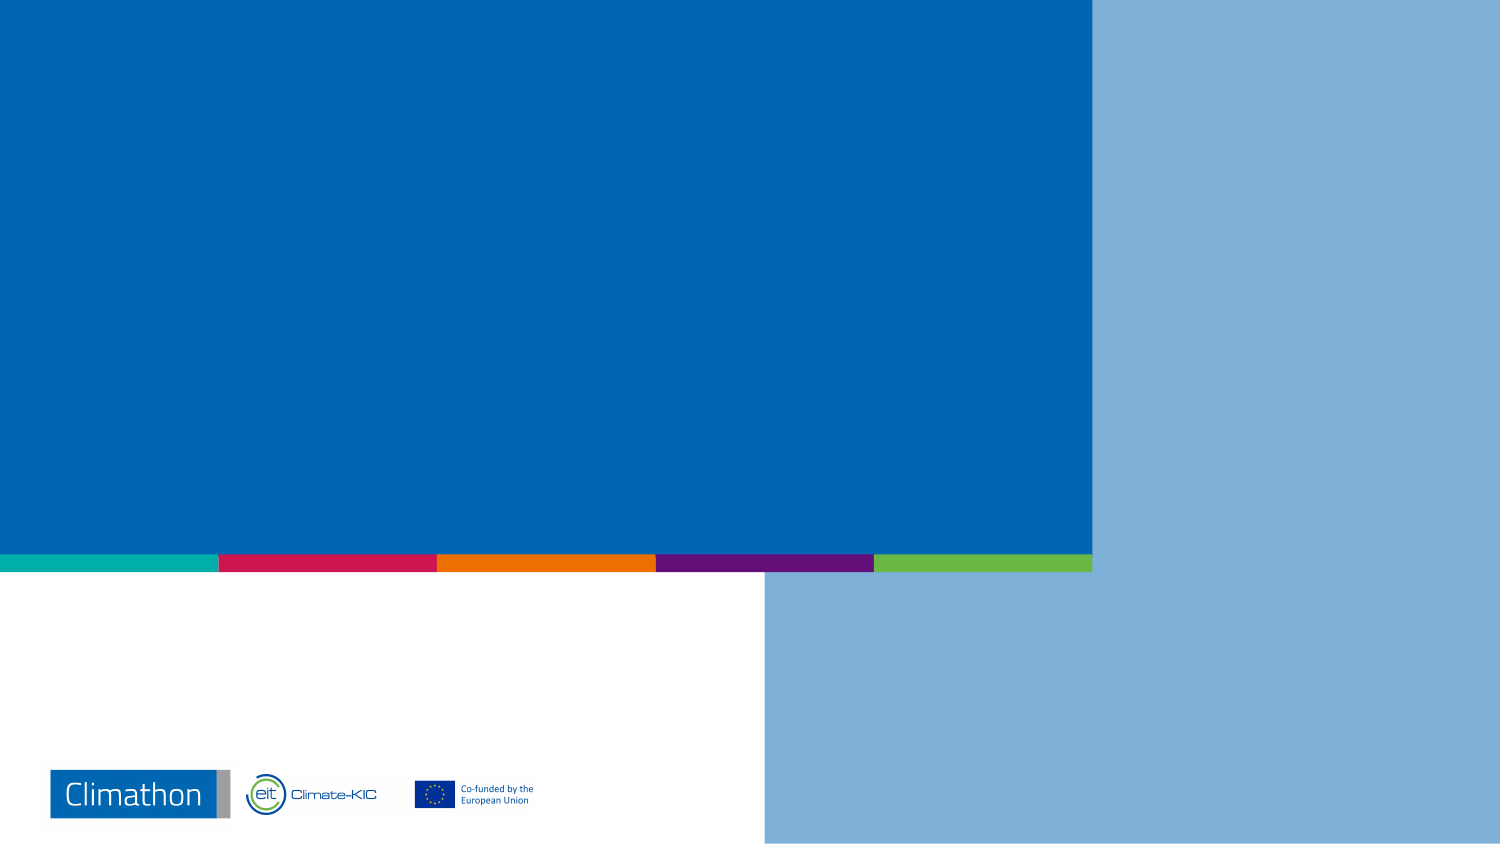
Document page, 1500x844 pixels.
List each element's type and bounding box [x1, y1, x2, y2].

picture [35, 755, 388, 831]
text_box [236, 763, 551, 832]
